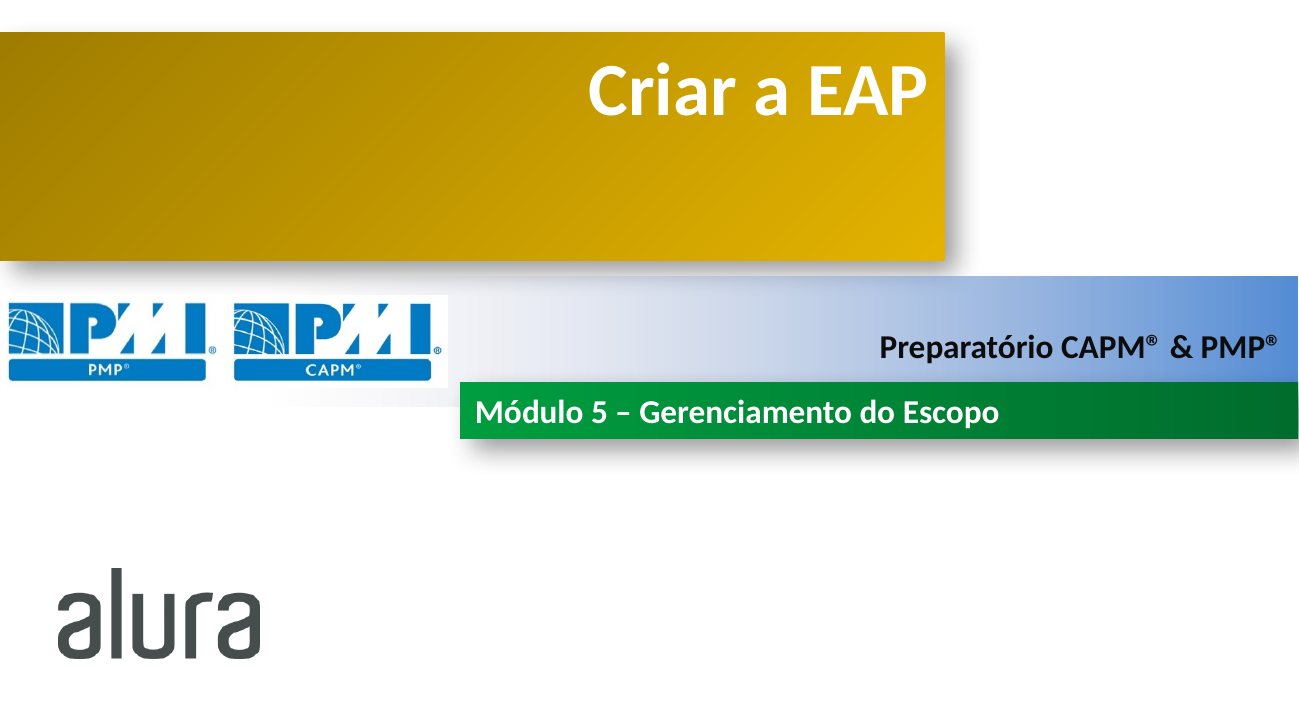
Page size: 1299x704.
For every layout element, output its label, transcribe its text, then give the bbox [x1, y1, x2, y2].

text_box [0, 294, 449, 390]
text_box [270, 276, 1298, 317]
text_box Criar a EAP [0, 32, 945, 261]
text_box Preparatório CAPM® & PMP® [452, 317, 1298, 374]
picture [58, 568, 260, 660]
text_box [270, 374, 1298, 407]
text_box Módulo 5 – Gerenciamento do Escopo [460, 382, 1299, 439]
